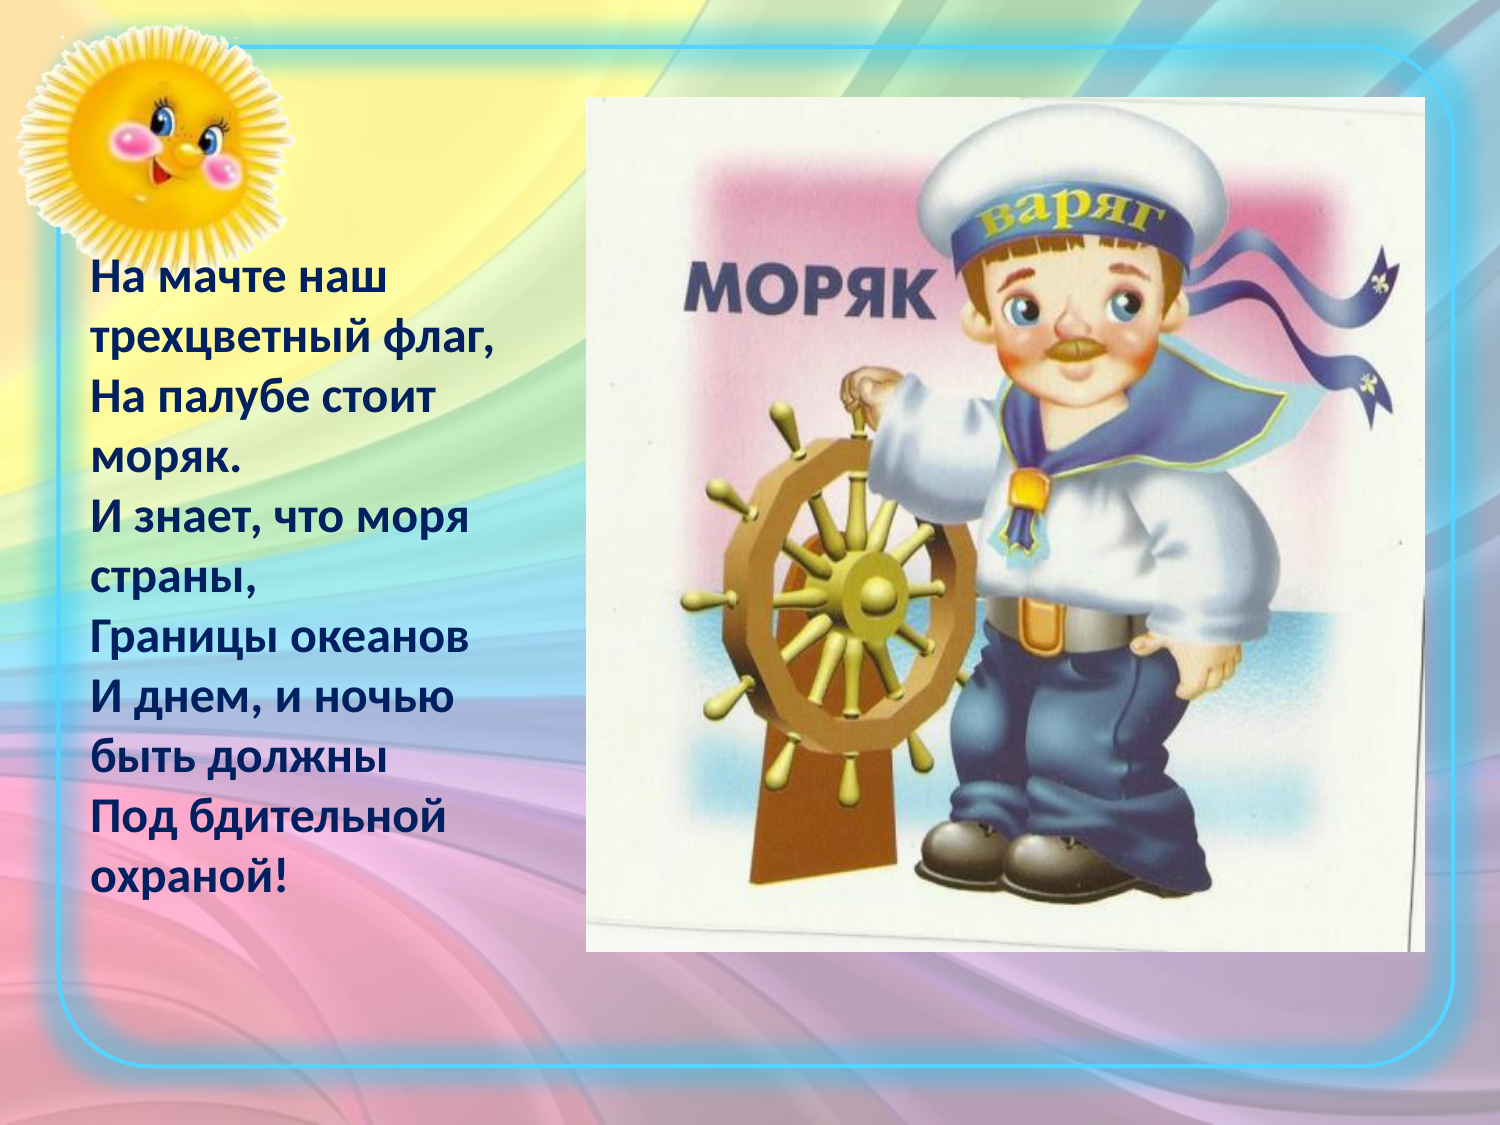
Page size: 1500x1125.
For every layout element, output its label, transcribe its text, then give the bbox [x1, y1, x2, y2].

picture [11, 11, 340, 340]
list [586, 97, 1426, 953]
list На мачте наш трехцветный флаг, На палубе стоит моряк. И знает, что моря страны, Границы океанов И днем, и ночью быть должны Под бдительной охраной! [75, 235, 569, 1005]
